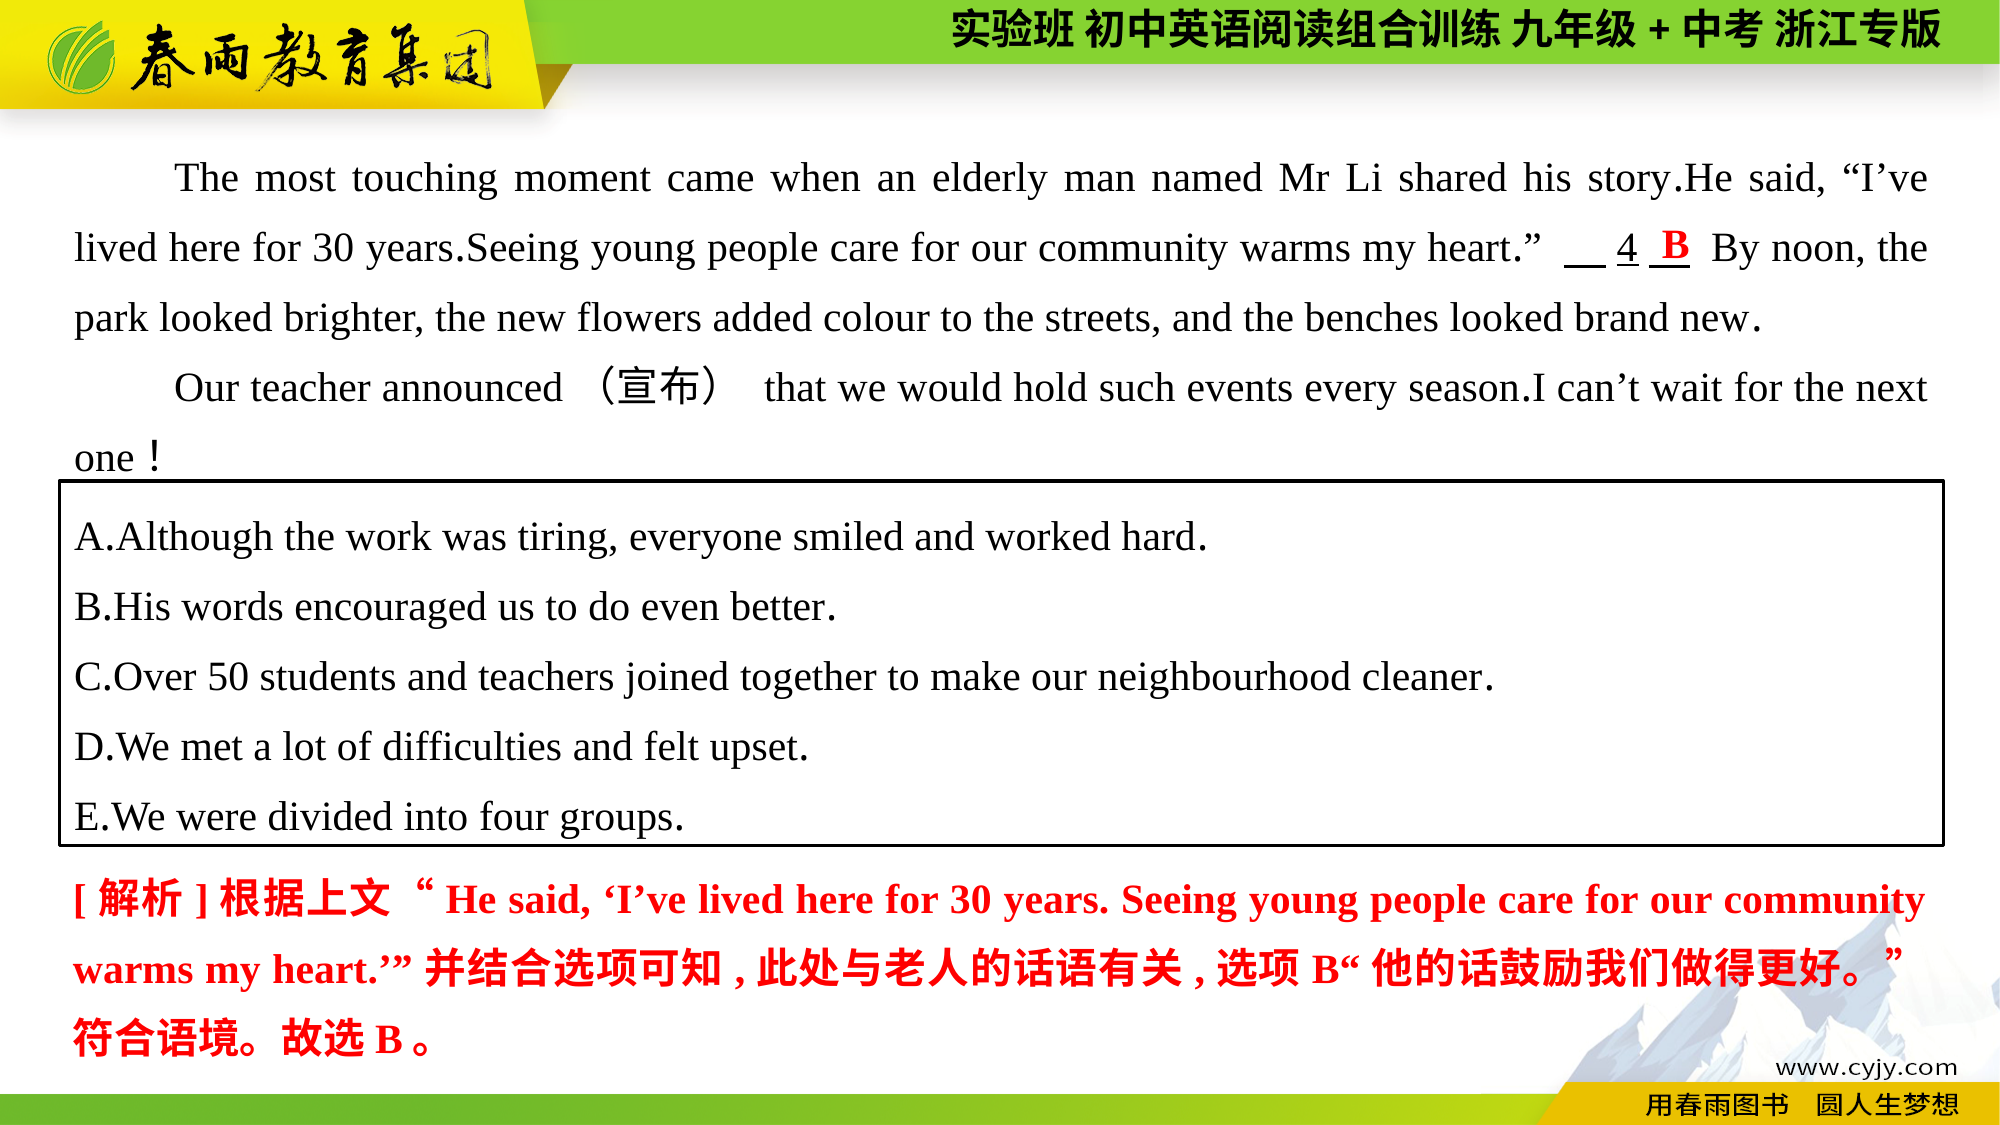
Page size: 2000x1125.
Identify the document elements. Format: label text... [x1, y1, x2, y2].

picture [0, 0, 2000, 1125]
text_box B [1647, 189, 1705, 275]
text_box [解析]根据上文“He said, ‘I’ve lived here for 30 years. Seeing young people care for our community warms my heart.’”并结合选项可知,此处与老人的话语有关,选项B“他的话鼓励我们做得更好。”符合语境。故选B。 [57, 844, 1943, 1070]
list The most touching moment came when an elderly man named Mr Li shared his story.He said, “I’ve lived here for 30 years.Seeing young people care for our community warms my heart.” 4 By noon, the park looked brighter, the new flowers added colour to the streets, and the benches looked brand new. Our teacher announced（宣布） that we would hold such events every season.I can’t wait for the next one！ [59, 122, 1944, 481]
text_box A.Although the work was tiring, everyone smiled and worked hard. B.His words encouraged us to do even better. C.Over 50 students and teachers joined together to make our neighbourhood cleaner. D.We met a lot of difficulties and felt upset. E.We were divided into four groups. [59, 481, 1944, 846]
